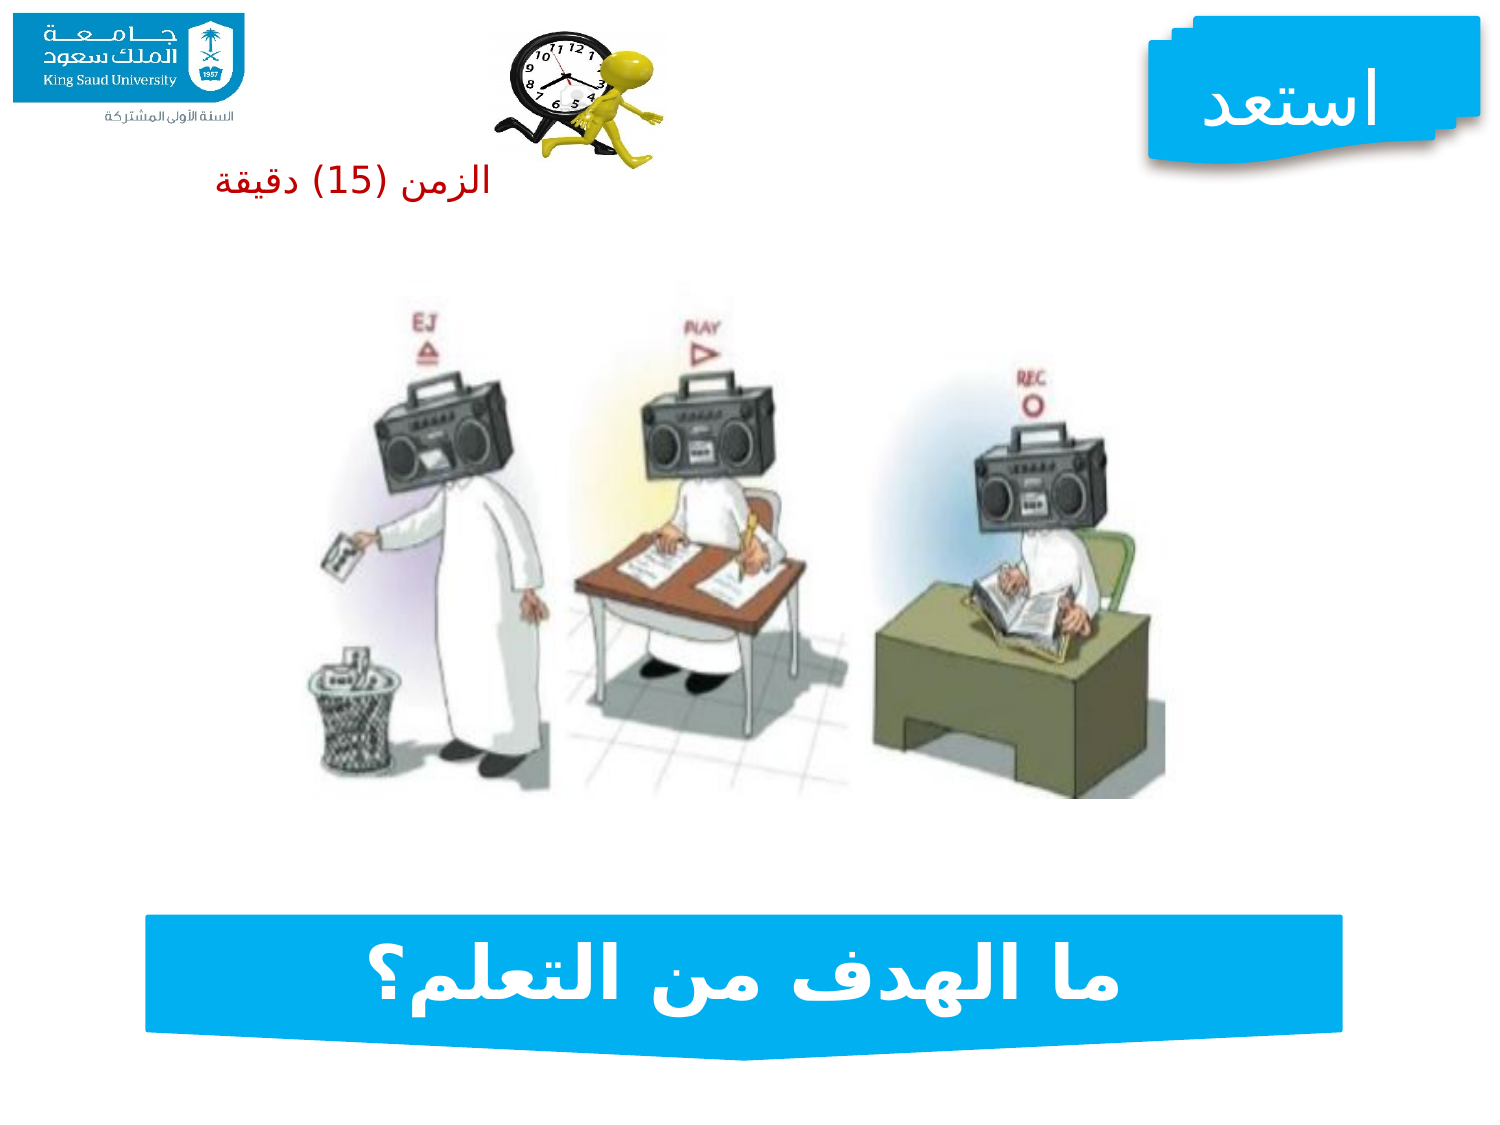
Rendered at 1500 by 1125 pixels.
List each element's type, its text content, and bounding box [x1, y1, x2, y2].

text_box الزمن (15) دقيقة [199, 148, 507, 209]
picture [0, 0, 260, 138]
picture [489, 30, 668, 171]
picture [111, 278, 1377, 799]
text_box استعد [1148, 15, 1481, 164]
text_box ما الهدف من التعلم؟ [145, 914, 1343, 1061]
